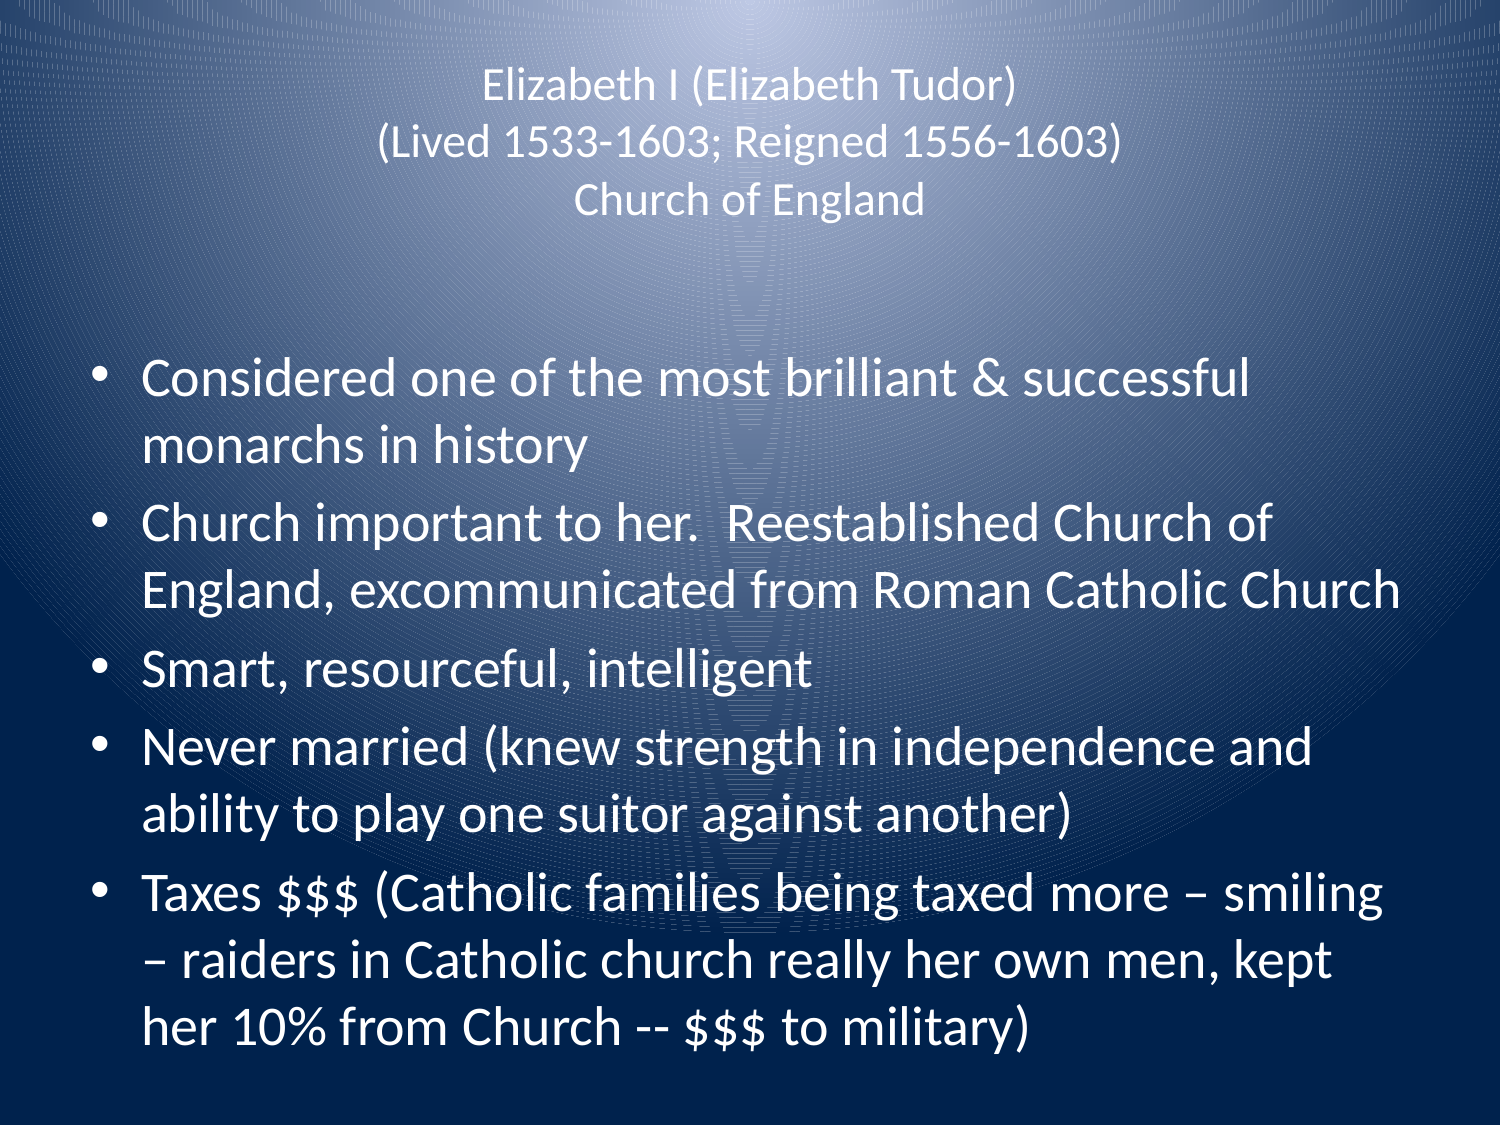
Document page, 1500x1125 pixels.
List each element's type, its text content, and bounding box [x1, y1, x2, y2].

title Elizabeth I (Elizabeth Tudor) (Lived 1533-1603; Reigned 1556-1603) Church of England [75, 45, 1425, 233]
list Considered one of the most brilliant & successful monarchs in history Church important to her. Reestablished Church of England, excommunicated from Roman Catholic Church Smart, resourceful, intelligent Never married (knew strength in independence and ability to play one suitor against another) Taxes $$$ (Catholic families being taxed more – smiling – raiders in Catholic church really her own men, kept her 10% from Church -- $$$ to military) [75, 332, 1425, 1075]
